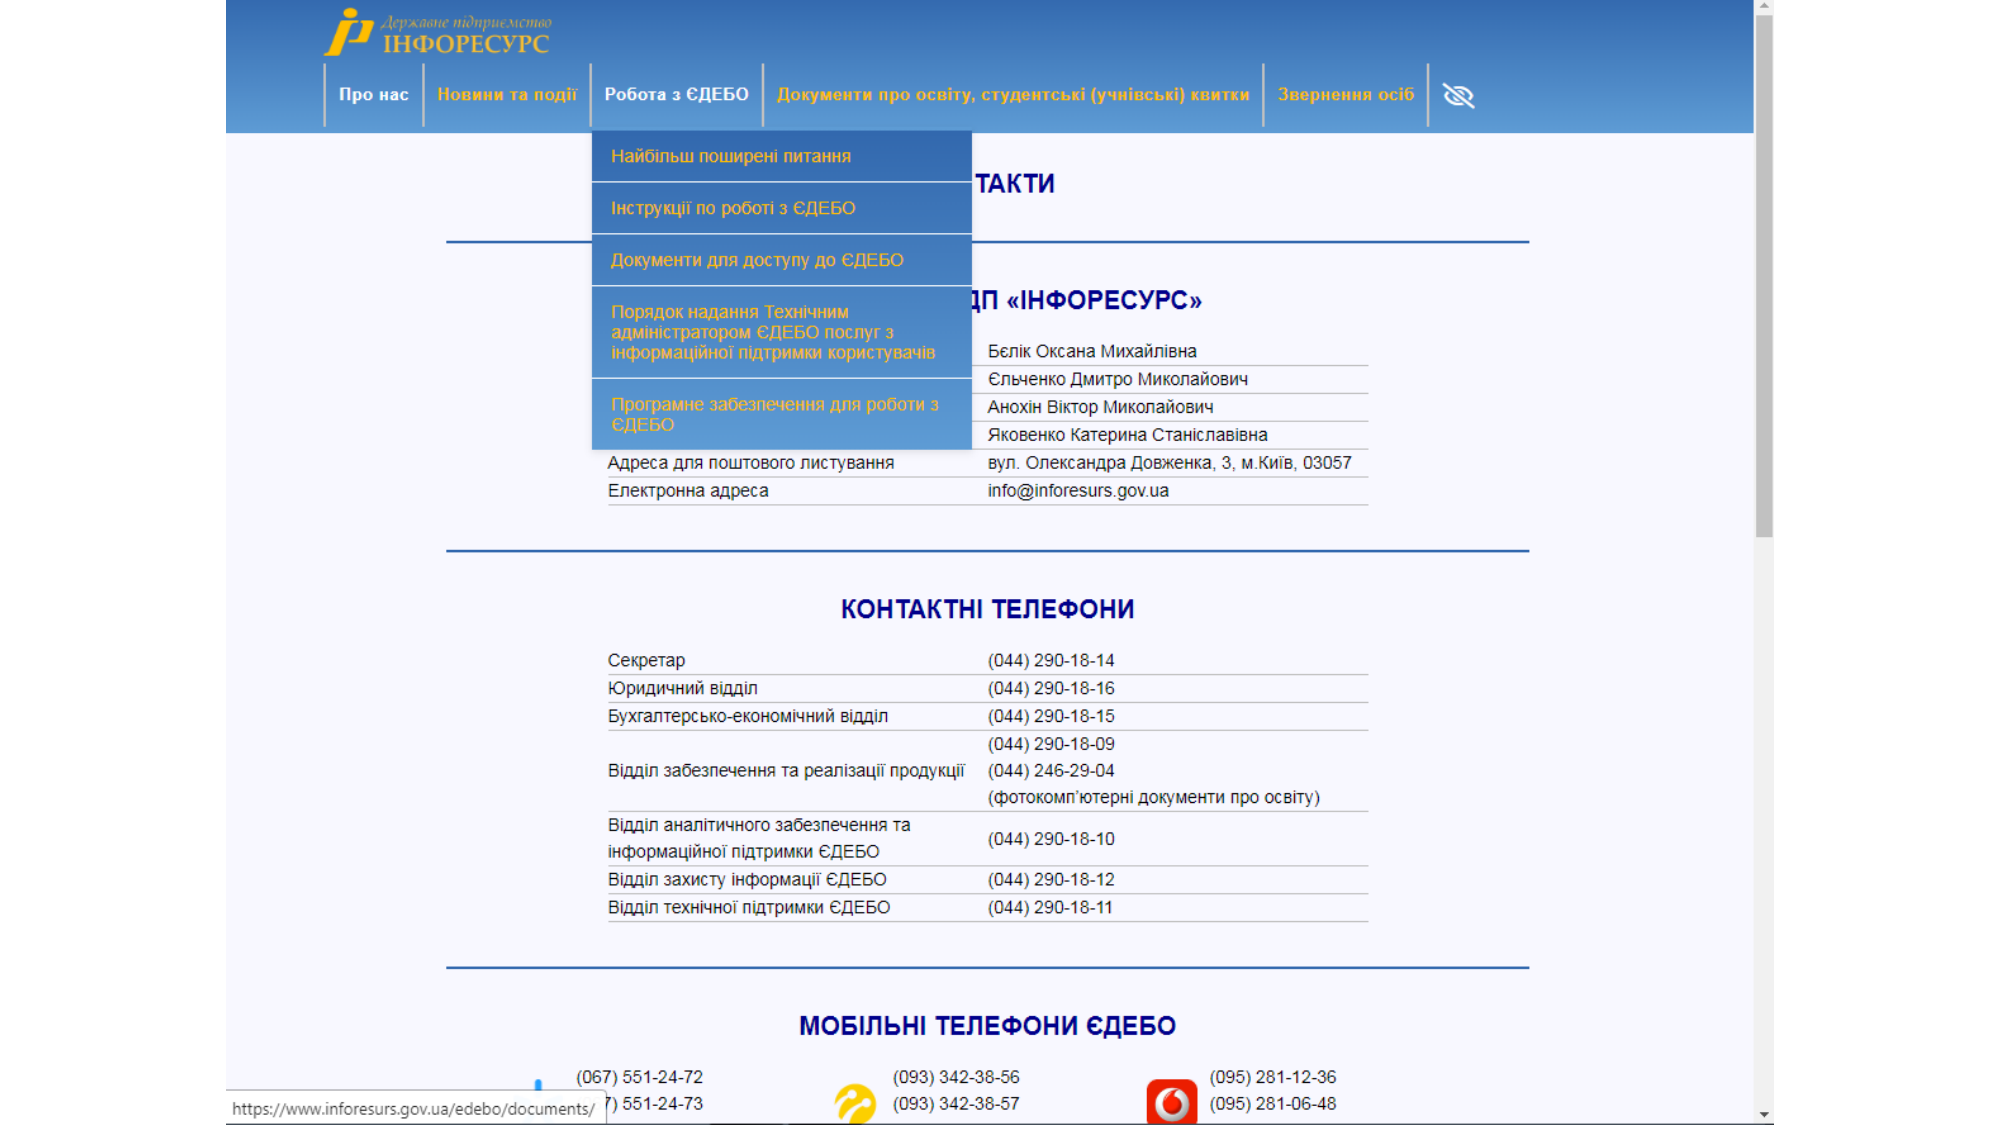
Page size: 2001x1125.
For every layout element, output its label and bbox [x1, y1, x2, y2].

picture [226, 0, 1774, 1125]
